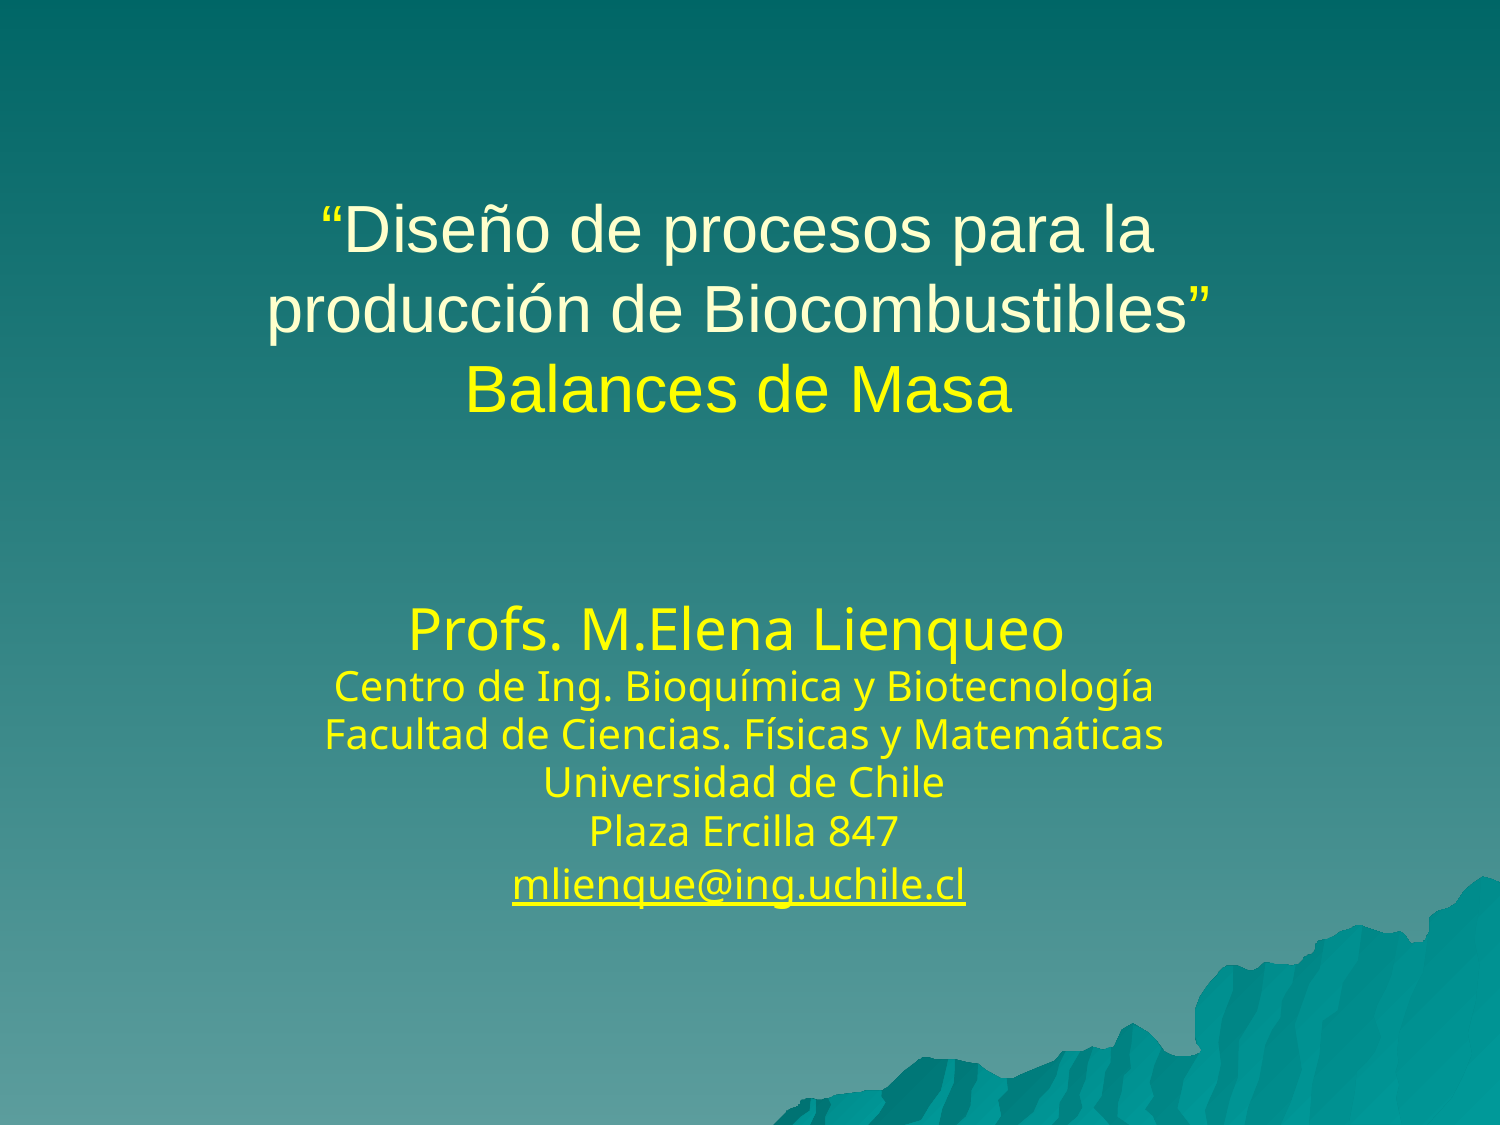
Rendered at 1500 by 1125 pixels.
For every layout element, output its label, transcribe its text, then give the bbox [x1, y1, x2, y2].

subtitle Profs. M.Elena Lienqueo Centro de Ing. Bioquímica y Biotecnología Facultad de Ciencias. Físicas y Matemáticas Universidad de Chile Plaza Ercilla 847 mlienque@ing.uchile.cl [81, 597, 1407, 886]
title “Diseño de procesos para la producción de Biocombustibles” Balances de Masa [136, 222, 1341, 434]
